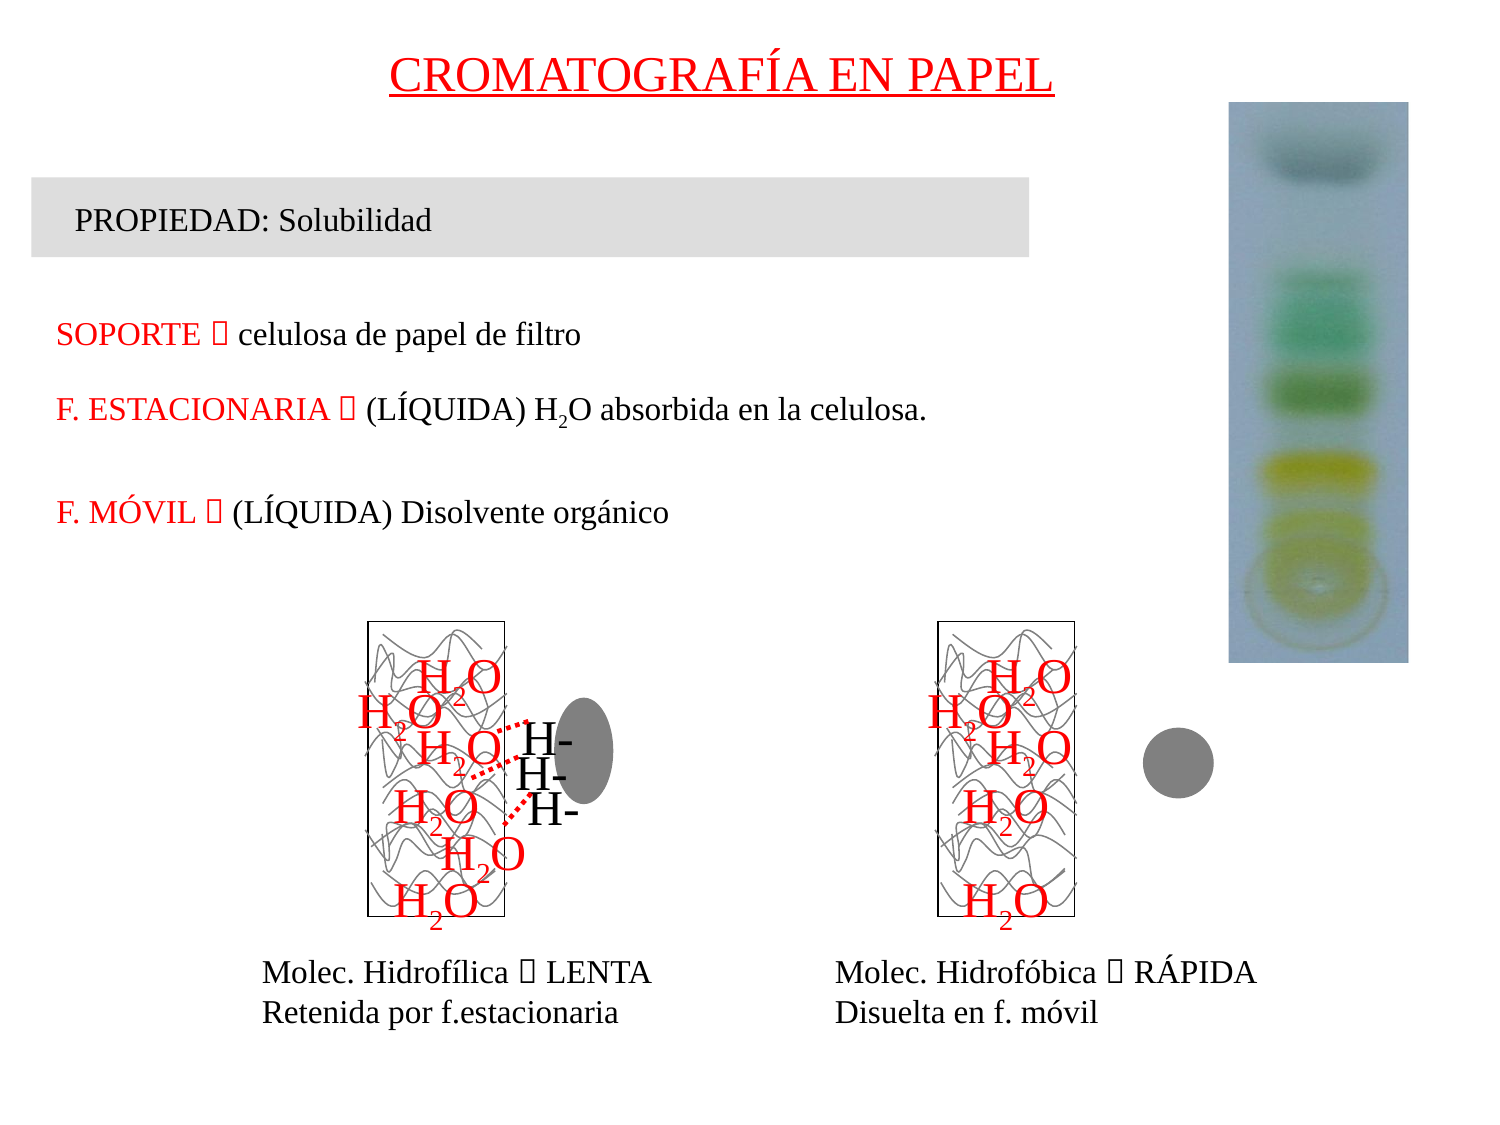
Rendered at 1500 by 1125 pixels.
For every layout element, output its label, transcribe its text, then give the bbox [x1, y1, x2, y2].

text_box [360, 671, 1214, 917]
text_box CROMATOGRAFÍA EN PAPEL [374, 33, 1071, 100]
text_box Molec. Hidrofóbica  RÁPIDA Disuelta en f. móvil [819, 942, 1273, 1038]
text_box Molec. Hidrofílica  LENTA Retenida por f.estacionaria [247, 942, 668, 1038]
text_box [31, 101, 1411, 663]
